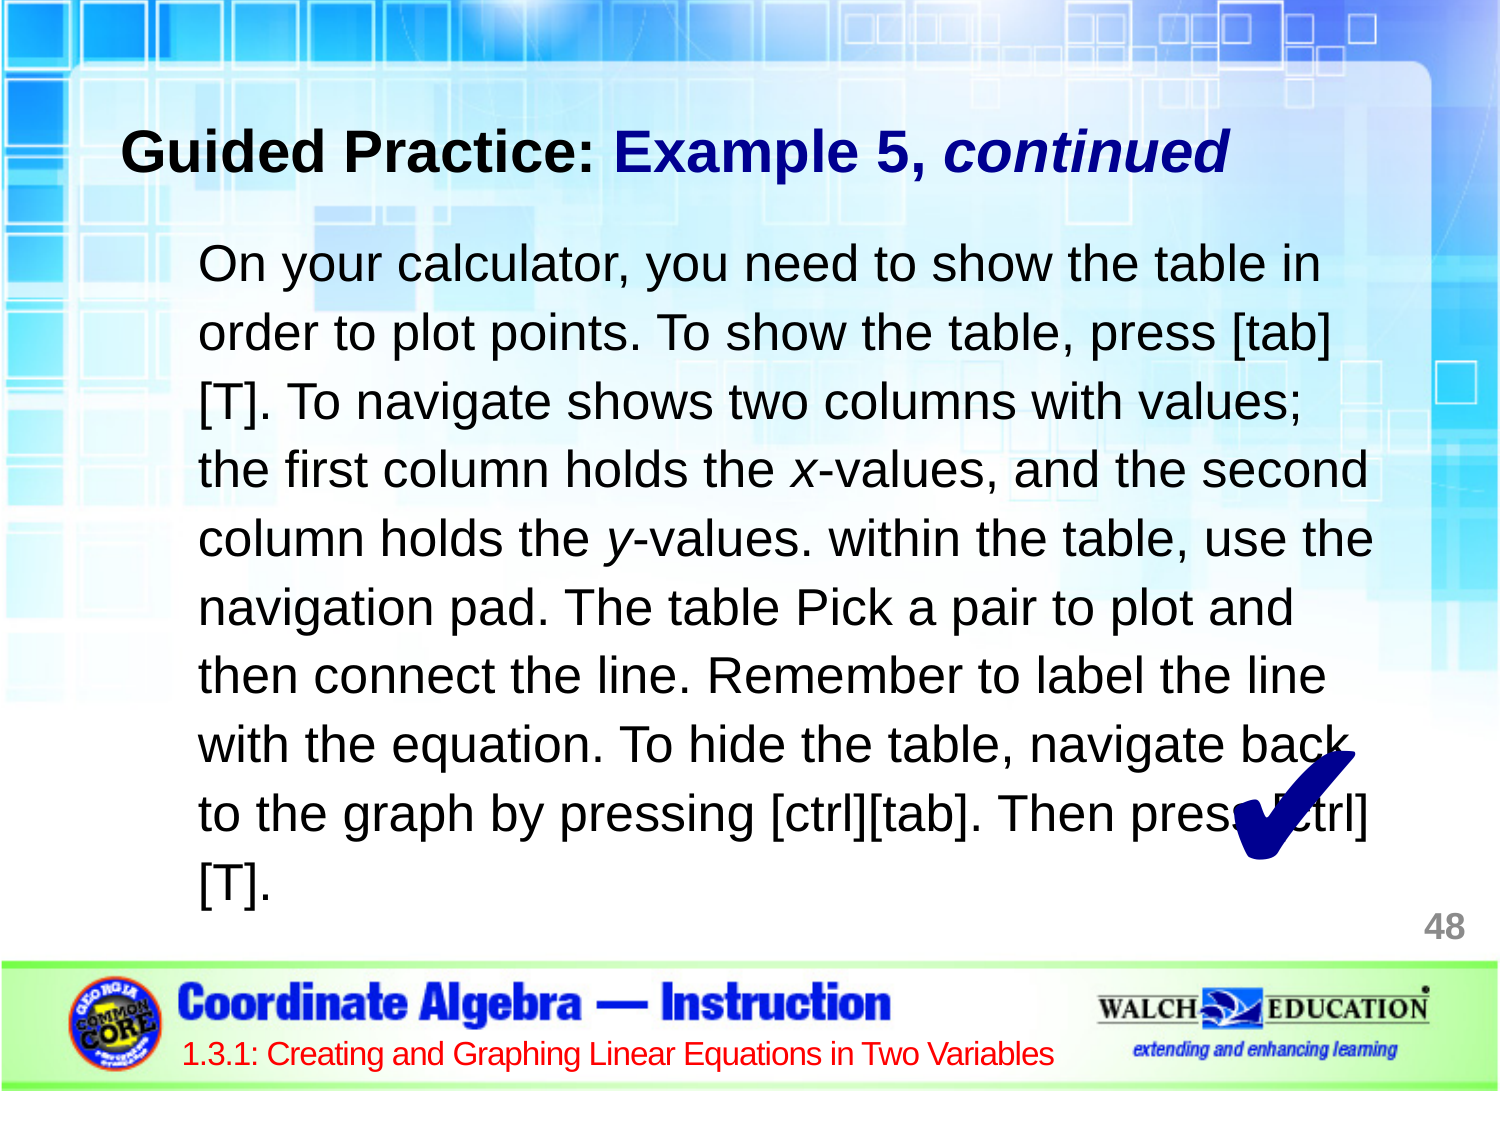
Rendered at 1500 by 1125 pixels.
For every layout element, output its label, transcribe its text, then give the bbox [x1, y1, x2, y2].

list 1.3.1: Creating and Graphing Linear Equations in Two Variables [166, 1024, 1186, 1074]
slide_number 48 [1361, 901, 1481, 949]
picture [1, 0, 1500, 1091]
subtitle Guided Practice: Example 5, continued On your calculator, you need to show the table in order to plot points. To show the table, press [tab][T]. To navigate shows two columns with values; the first column holds the x-values, and the second column holds the y-values. within the table, use the navigation pad. The table Pick a pair to plot and then connect the line. Remember to label the line with the equation. To hide the table, navigate back to the graph by pressing [ctrl][tab]. Then press [ctrl][T]. [105, 105, 1394, 925]
text_box ✔ [1128, 669, 1394, 925]
